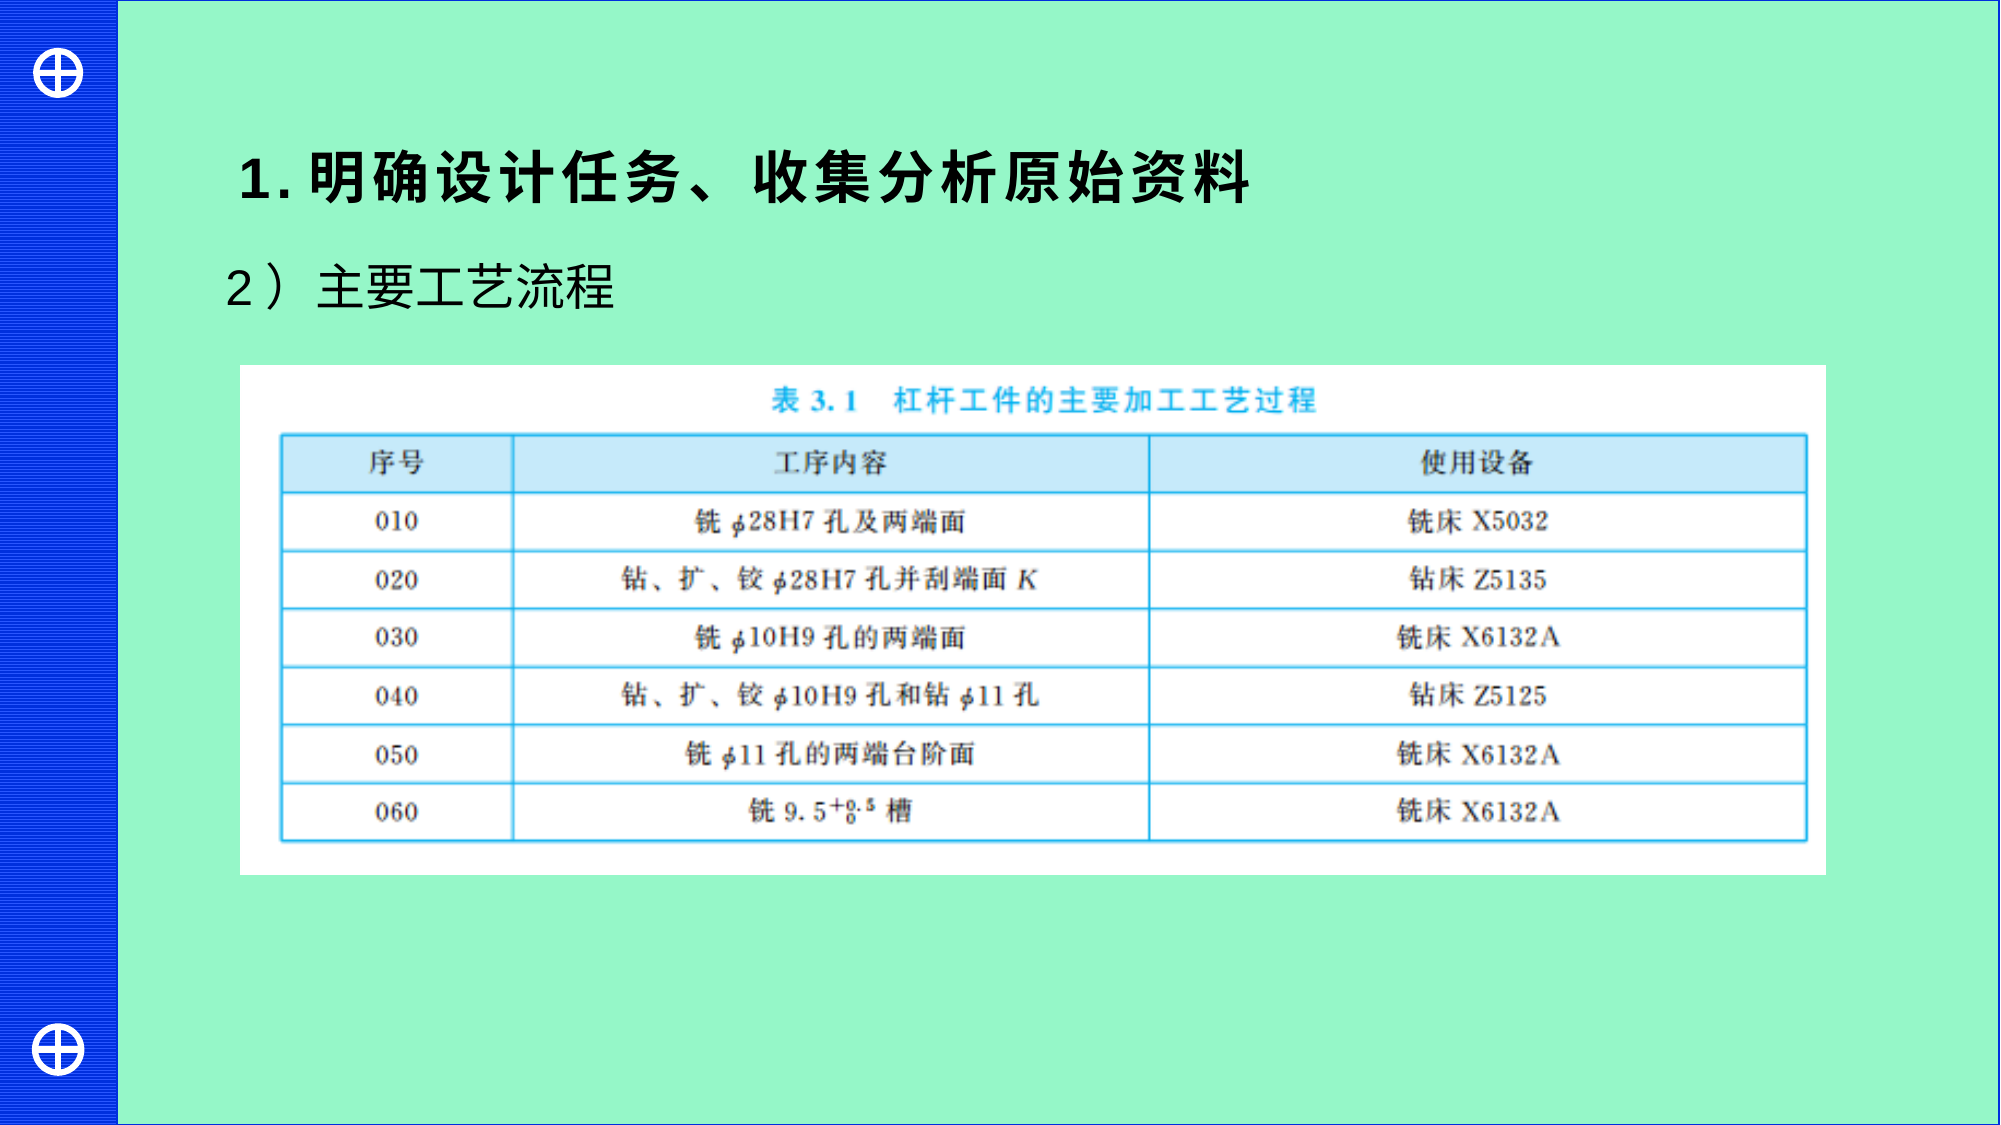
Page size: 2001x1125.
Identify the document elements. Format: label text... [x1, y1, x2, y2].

text_box 2）主要工艺流程 [135, 217, 1843, 323]
text_box 1.明确设计任务、收集分析原始资料 [135, 96, 1423, 217]
picture [240, 365, 1826, 875]
